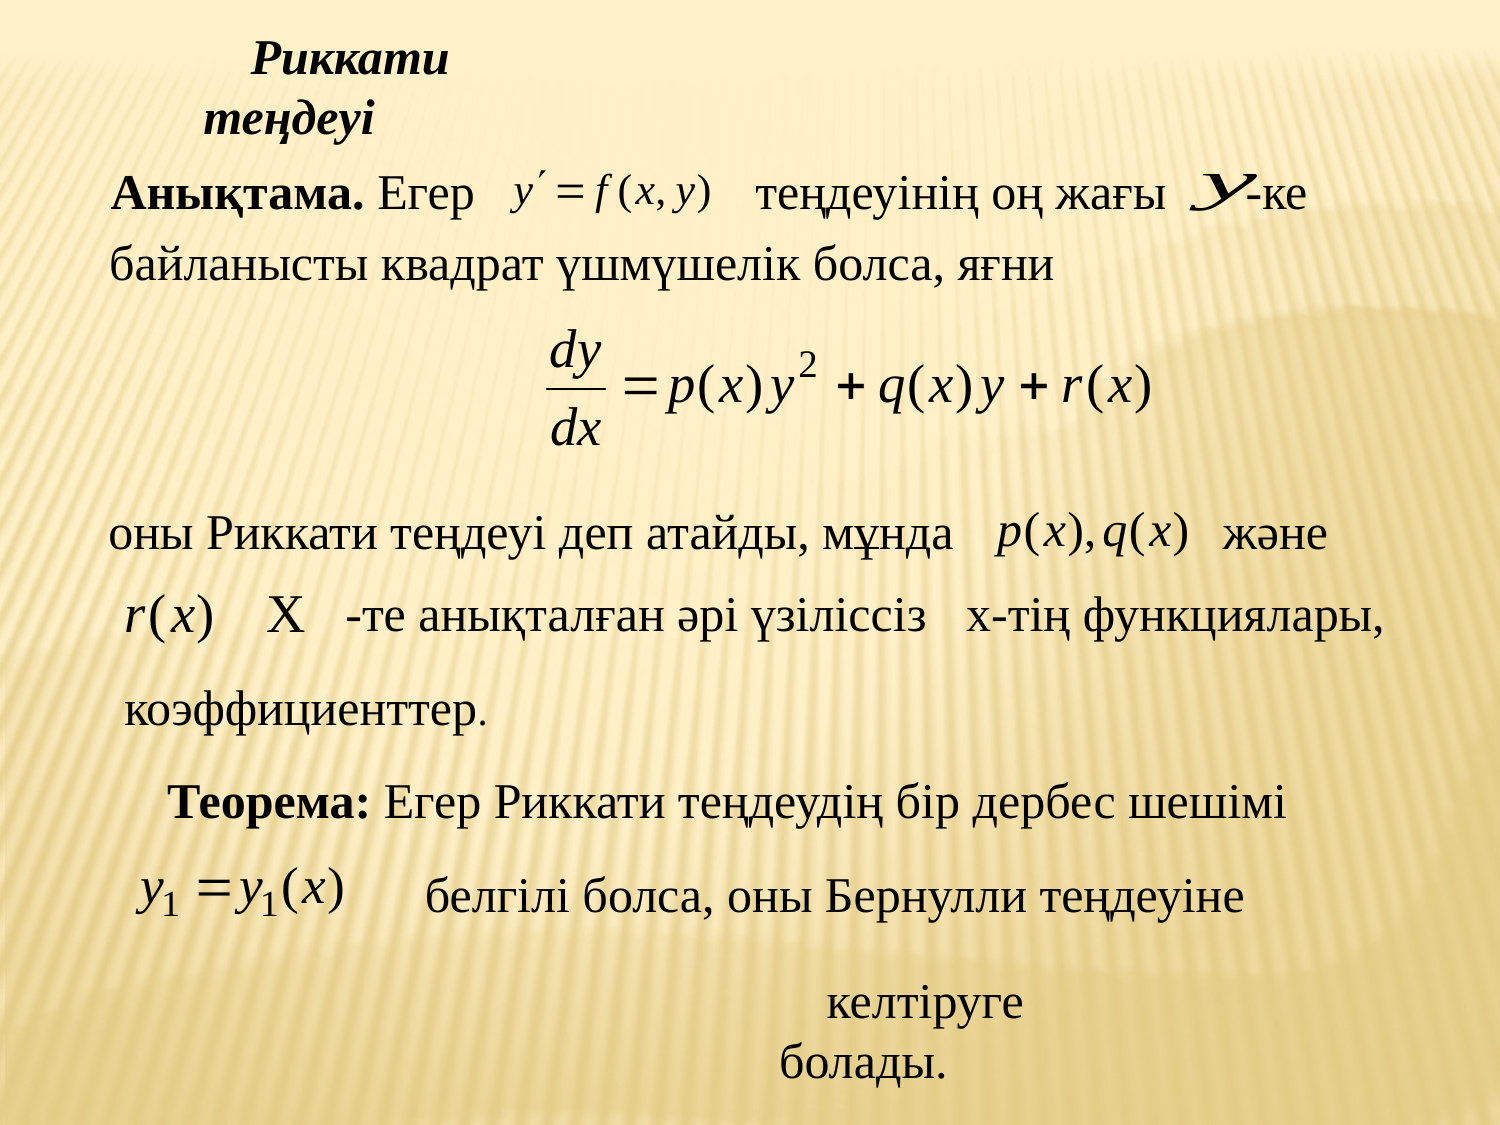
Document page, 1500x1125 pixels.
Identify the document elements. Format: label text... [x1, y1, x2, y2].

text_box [128, 855, 355, 927]
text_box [503, 163, 718, 223]
text_box x-тің функциялары, [951, 574, 1400, 649]
text_box байланысты квадрат үшмүшелік болса, яғни [46, 222, 1219, 298]
text_box және [1207, 492, 1344, 567]
text_box -ке [1230, 152, 1323, 228]
text_box белгілі болса, оны Бернулли теңдеуіне [410, 855, 1313, 931]
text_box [538, 316, 1161, 458]
text_box Анықтама. Егер [95, 152, 503, 222]
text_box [116, 585, 317, 657]
text_box теңдеуінің оң жағы [740, 152, 1195, 222]
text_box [1171, 163, 1282, 223]
text_box оны Риккати теңдеуі деп атайды, мұнда [93, 492, 1114, 567]
text_box Риккати теңдеуі [188, 47, 602, 123]
text_box Теорема: Егер Риккати теңдеудің бір дербес шешімі [152, 761, 1430, 837]
text_box келтіруге болады. [764, 960, 1185, 1036]
text_box -те анықталған әрі үзіліссіз [330, 574, 951, 649]
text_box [984, 503, 1196, 568]
text_box коэффициенттер. [109, 667, 513, 743]
